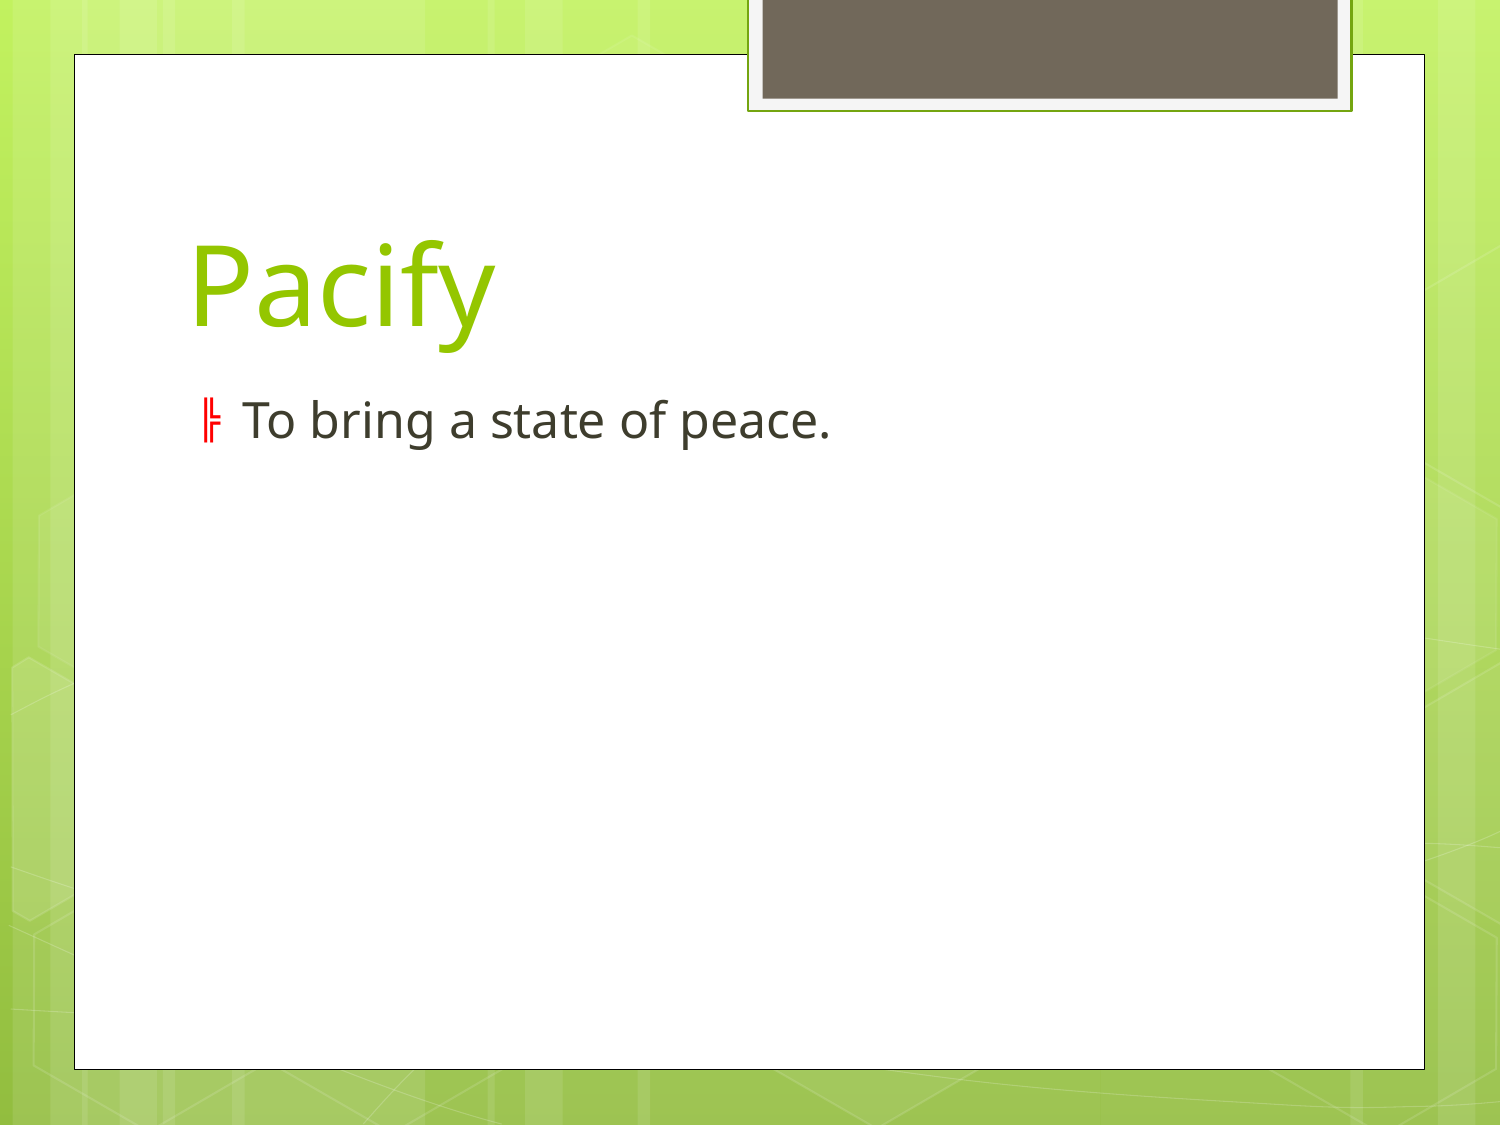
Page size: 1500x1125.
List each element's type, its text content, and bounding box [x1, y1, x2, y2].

list To bring a state of peace. [171, 381, 1283, 957]
title Pacify [171, 168, 1324, 357]
